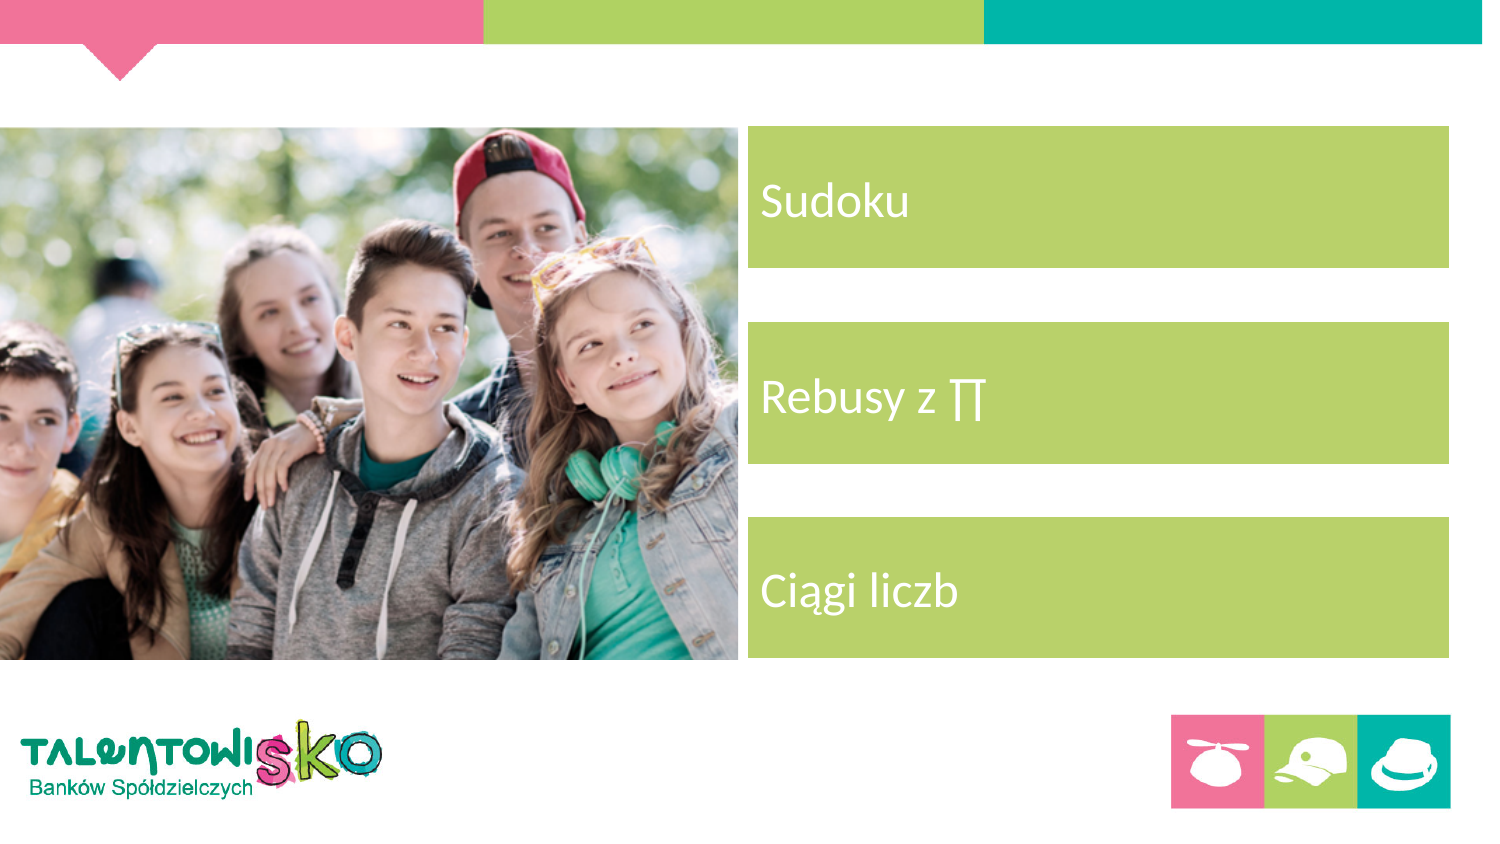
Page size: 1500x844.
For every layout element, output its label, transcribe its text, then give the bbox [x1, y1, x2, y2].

text_box Sudoku [744, 122, 1453, 272]
text_box Ciągi liczb [744, 513, 1453, 662]
text_box Rebusy z ∏ [744, 318, 1453, 468]
picture [0, 0, 1483, 844]
